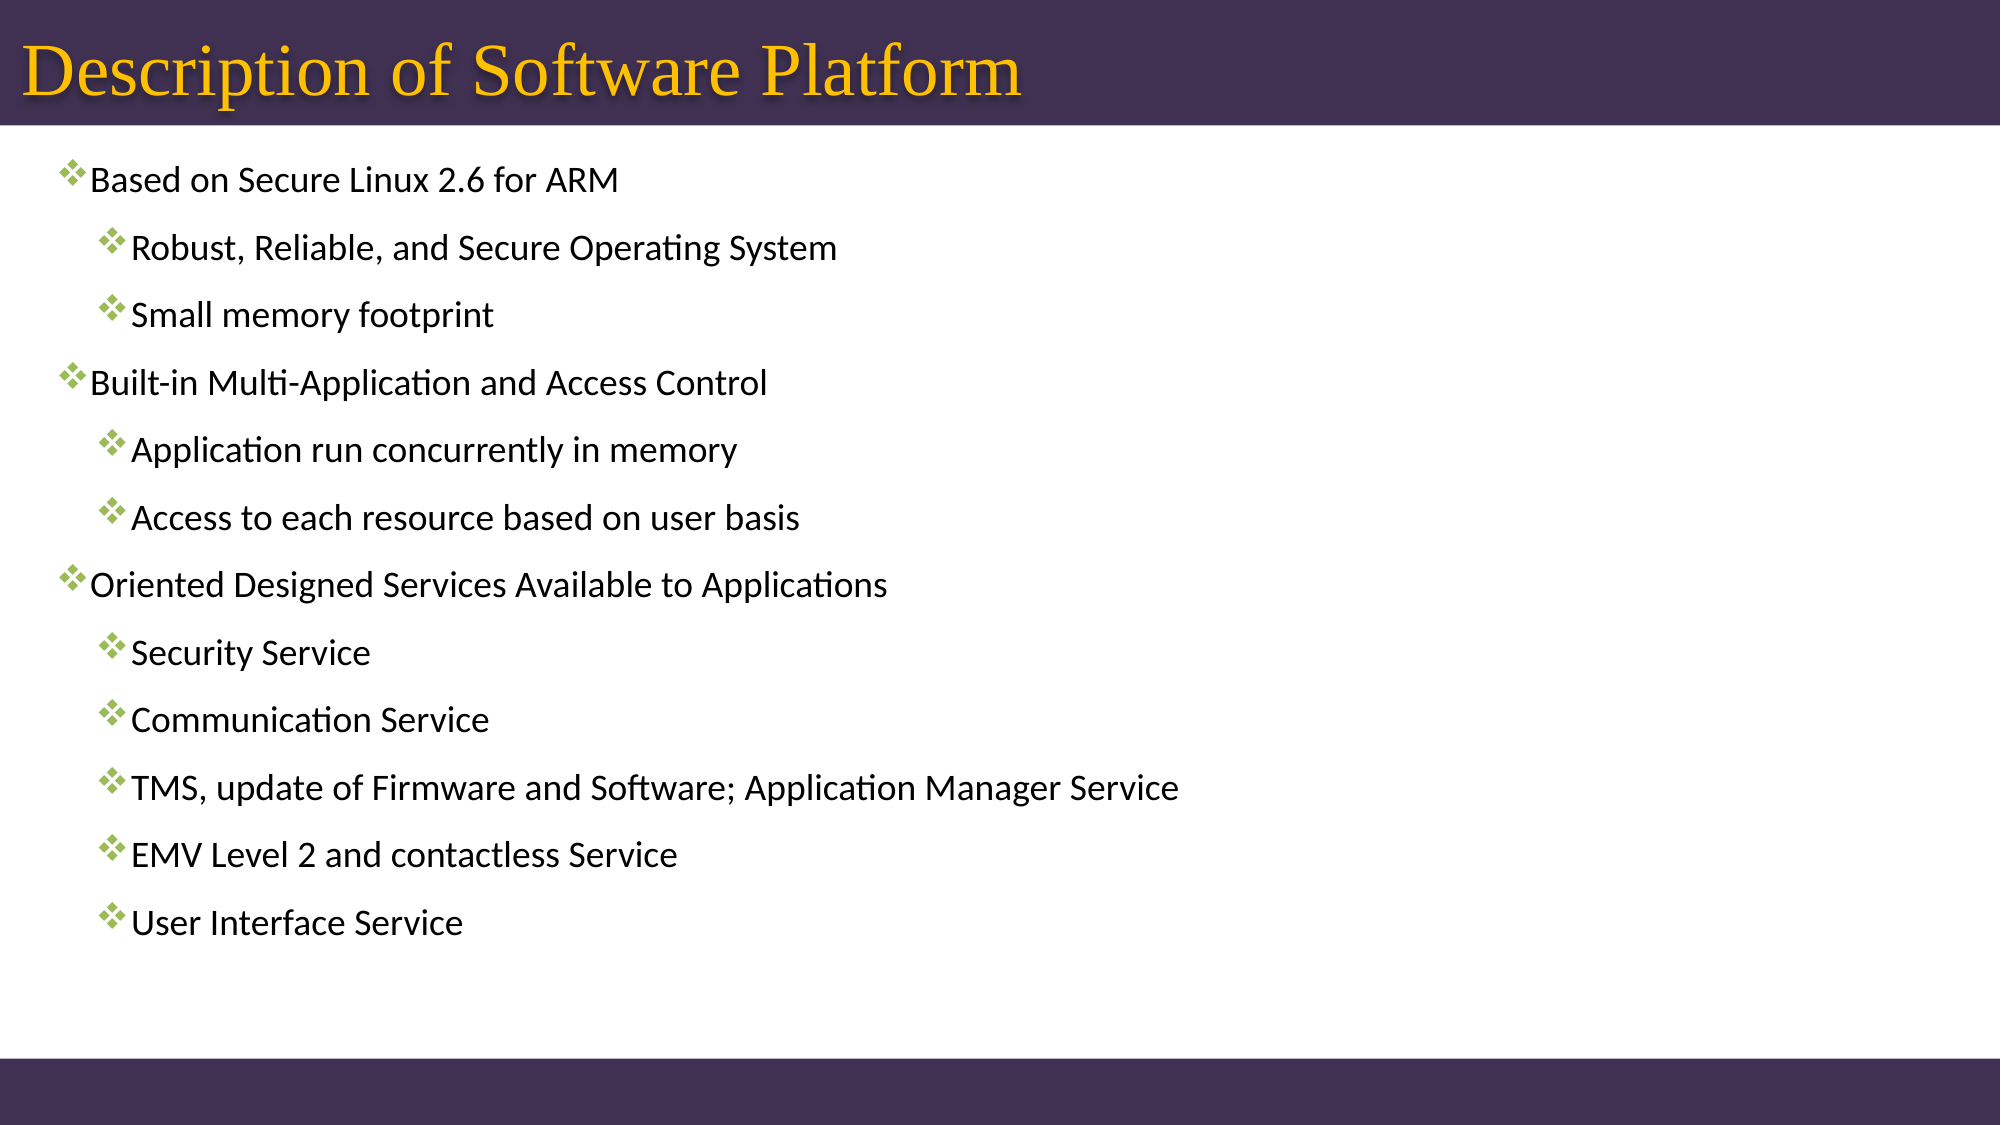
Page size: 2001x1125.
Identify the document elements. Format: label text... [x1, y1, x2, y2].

text_box Based on Secure Linux 2.6 for ARM Robust, Reliable, and Secure Operating System Small memory footprint Built-in Multi-Application and Access Control Application run concurrently in memory Access to each resource based on user basis Oriented Designed Services Available to Applications Security Service Communication Service TMS, update of Firmware and Software; Application Manager Service EMV Level 2 and contactless Service User Interface Service [41, 125, 1483, 1041]
text_box Description of Software Platform [7, 13, 1328, 121]
